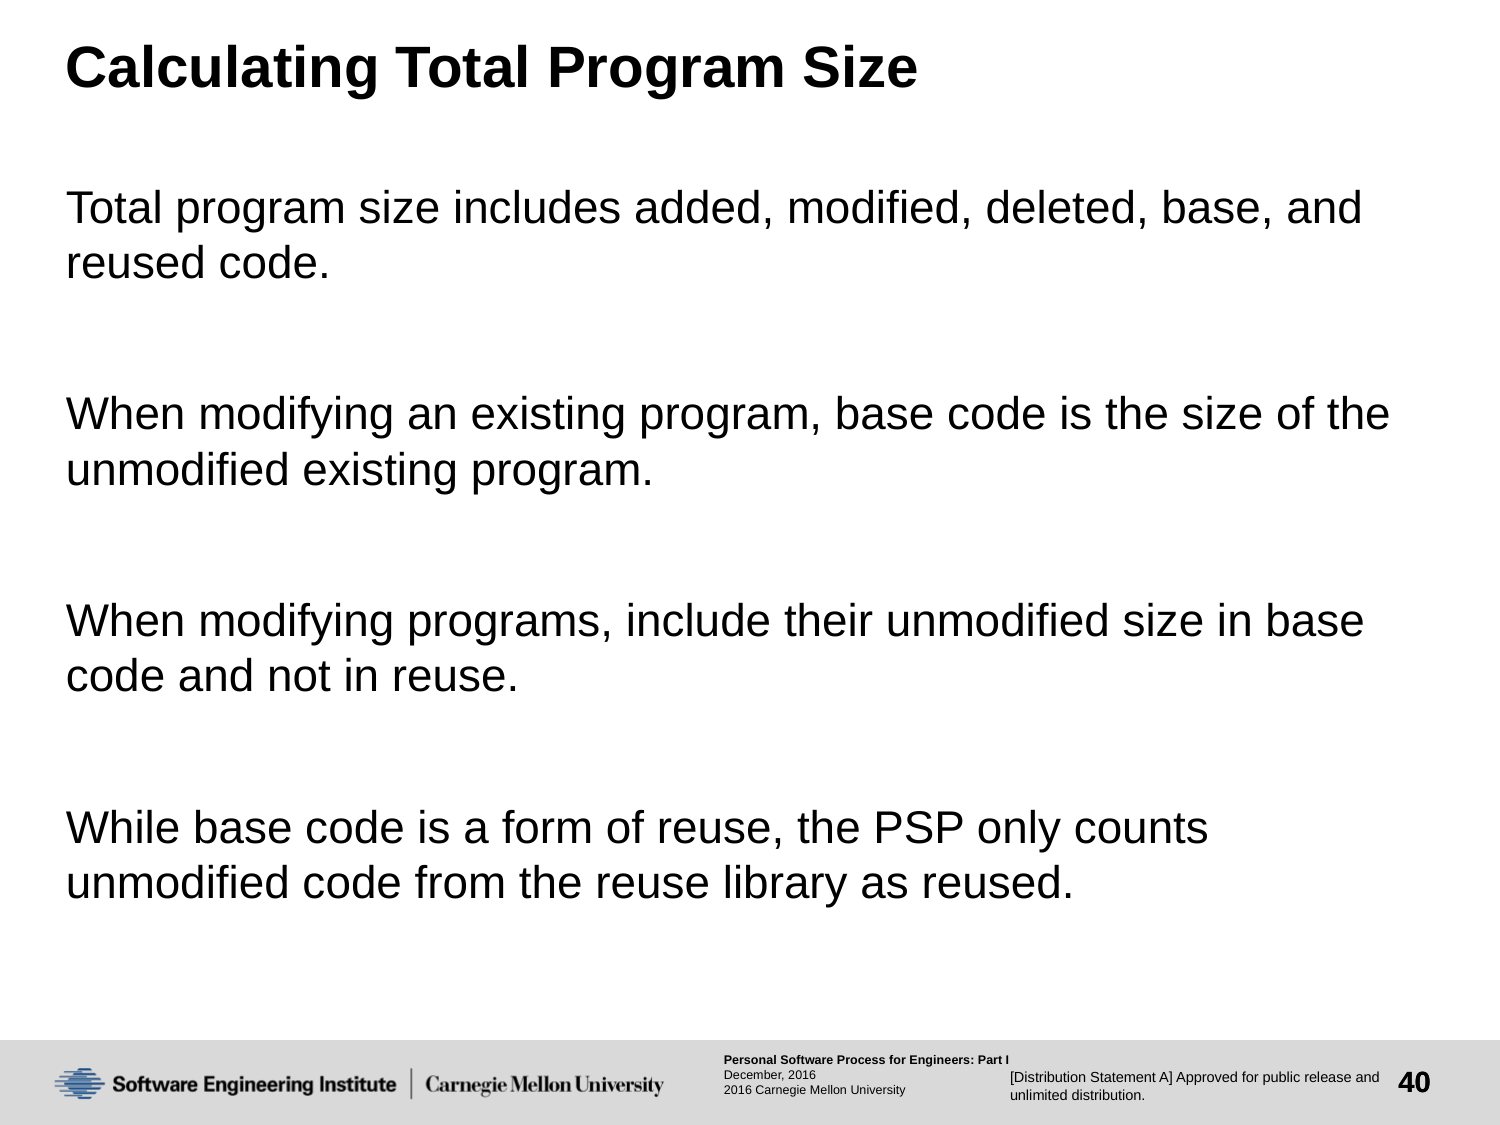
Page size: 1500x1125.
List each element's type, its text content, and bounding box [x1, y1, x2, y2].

picture [46, 1061, 673, 1104]
list Total program size includes added, modified, deleted, base, and reused code. When modifying an existing program, base code is the size of the unmodified existing program. When modifying programs, include their unmodified size in base code and not in reuse. While base code is a form of reuse, the PSP only counts unmodified code from the reuse library as reused. [65, 177, 1431, 1000]
title Calculating Total Program Size [65, 37, 1313, 148]
